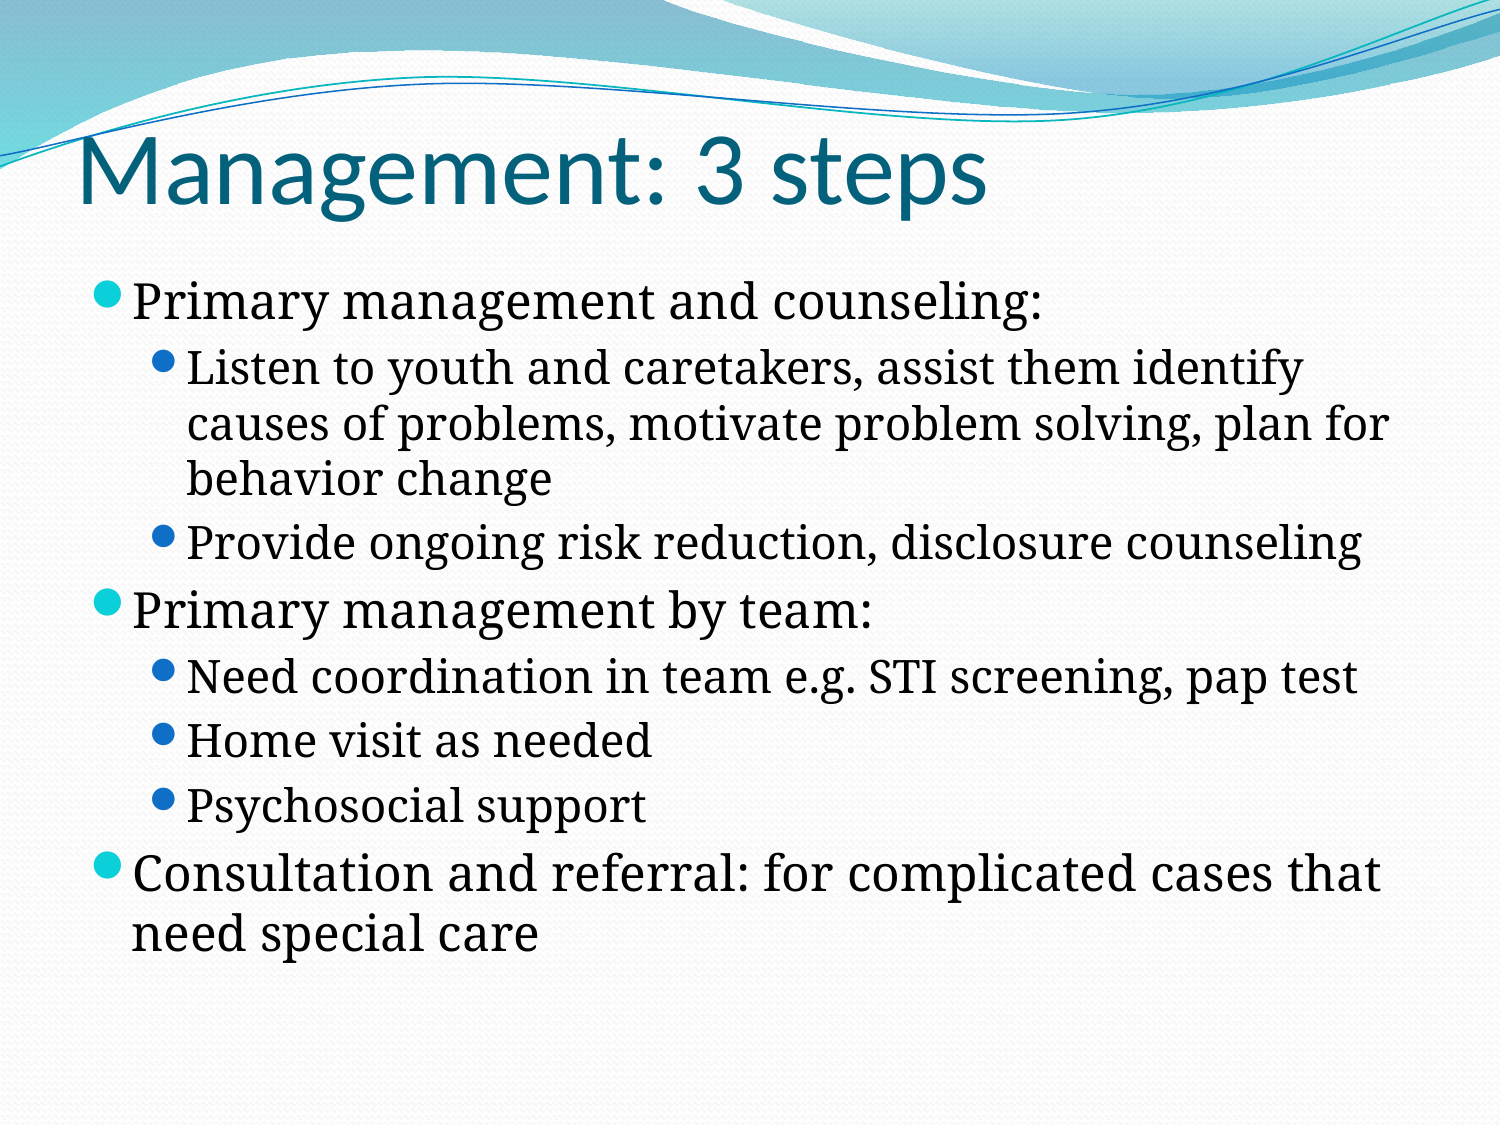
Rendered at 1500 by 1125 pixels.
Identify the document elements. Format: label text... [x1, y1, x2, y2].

list Primary management and counseling: Listen to youth and caretakers, assist them identify causes of problems, motivate problem solving, plan for behavior change Provide ongoing risk reduction, disclosure counseling Primary management by team: Need coordination in team e.g. STI screening, pap test Home visit as needed Psychosocial support Consultation and referral: for complicated cases that need special care [75, 262, 1425, 983]
title Management: 3 steps [75, 37, 1425, 225]
